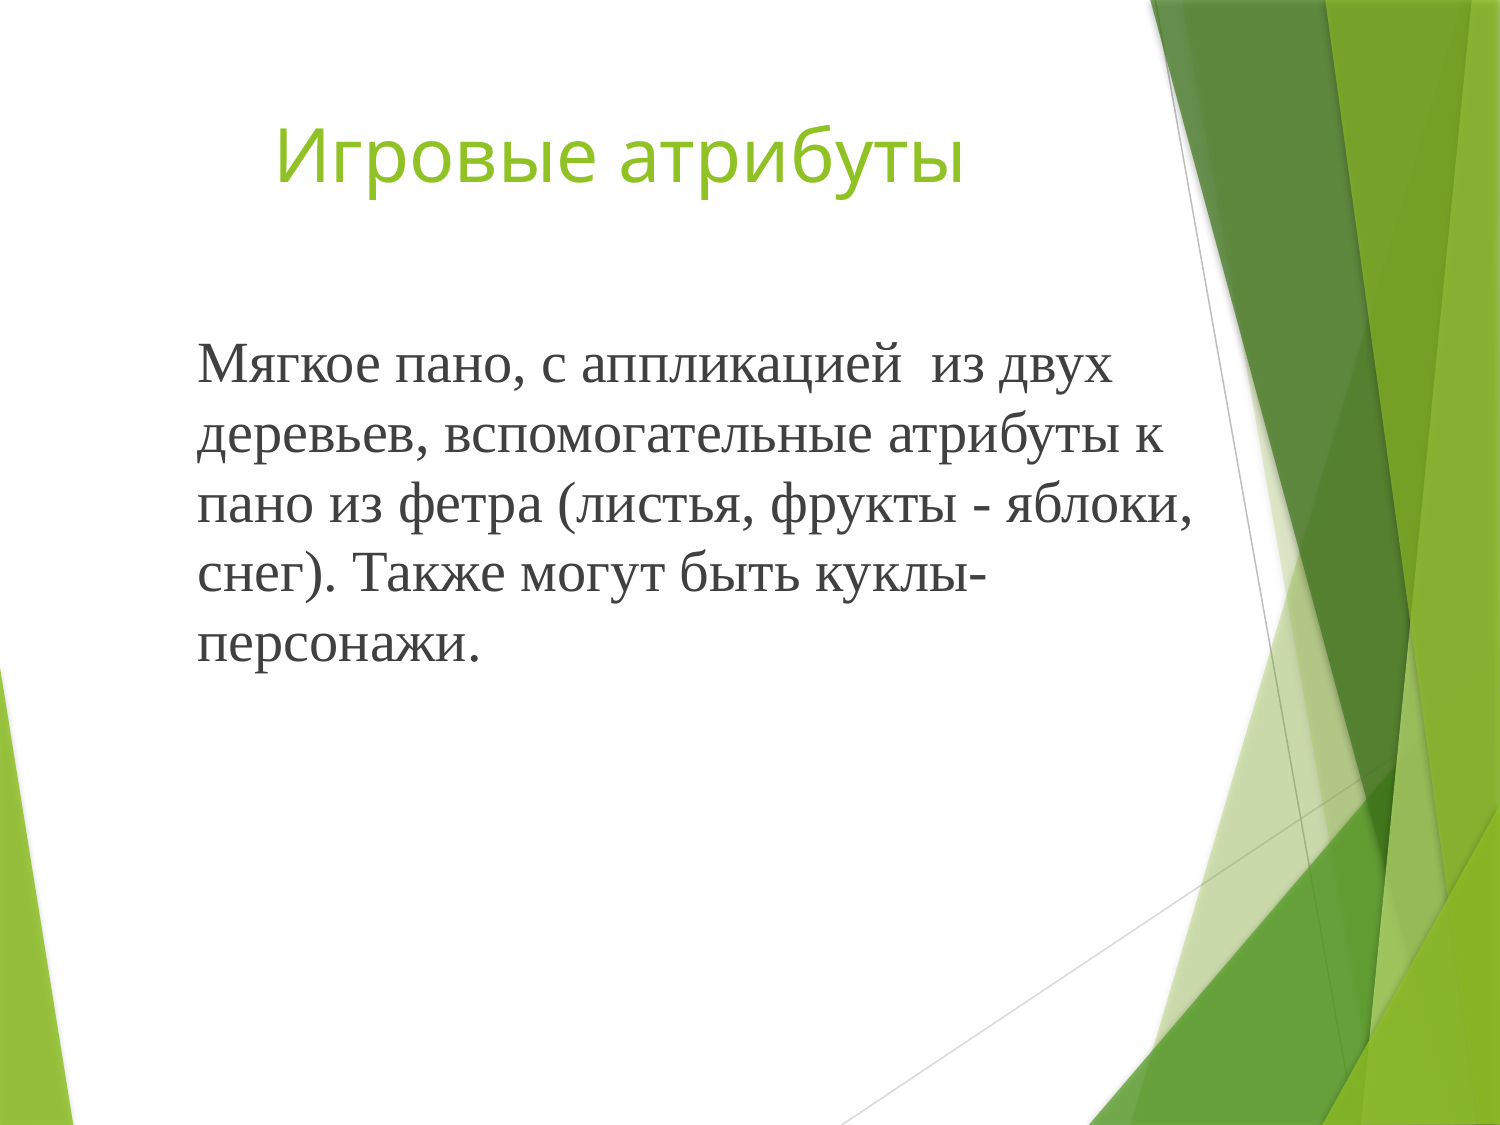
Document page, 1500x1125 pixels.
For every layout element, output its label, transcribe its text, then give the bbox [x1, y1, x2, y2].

title Игровые атрибуты [99, 99, 1142, 317]
list Мягкое пано, с аппликацией из двух деревьев, вспомогательные атрибуты к пано из фетра (листья, фрукты - яблоки, снег). Также могут быть куклы-персонажи. [171, 316, 1213, 954]
